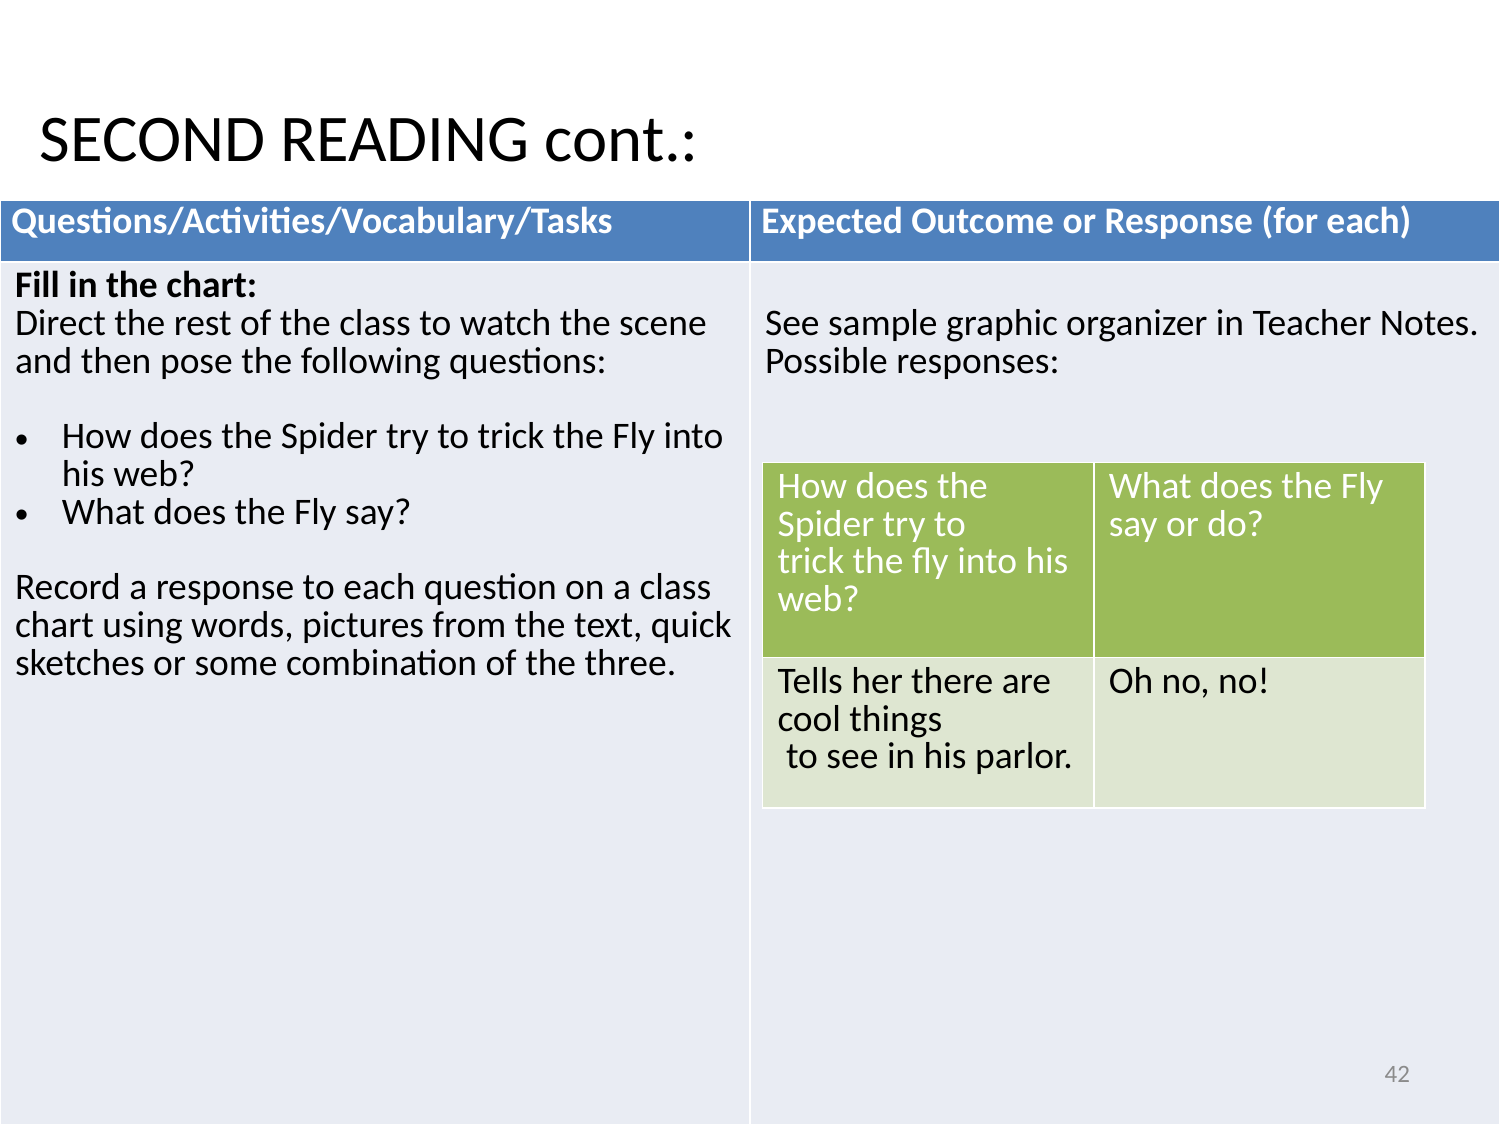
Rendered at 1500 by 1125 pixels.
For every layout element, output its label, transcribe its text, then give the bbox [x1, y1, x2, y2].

table_header Expected Outcome or Response (for each) [751, 201, 1499, 261]
table_header What does the Fly say or do? [1095, 463, 1424, 657]
table_header How does the Spider try to trick the fly into his web? [763, 463, 1093, 657]
table_cell Fill in the chart: Direct the rest of the class to watch the scene and then pose the following questions: How does the Spider try to trick the Fly into his web? What does the Fly say? Record a response to each question on a class chart using words, pictures from the text, quick sketches or some combination of the three. [1, 263, 749, 1124]
table_header Questions/Activities/Vocabulary/Tasks [1, 201, 749, 261]
text_box SECOND READING cont.: [24, 75, 1450, 182]
table_cell See sample graphic organizer in Teacher Notes. Possible responses: [751, 263, 1499, 1124]
table_cell Tells her there are cool things to see in his parlor. [763, 658, 1093, 807]
table_cell Oh no, no! [1095, 658, 1424, 807]
slide_number 42 [1074, 1042, 1425, 1103]
